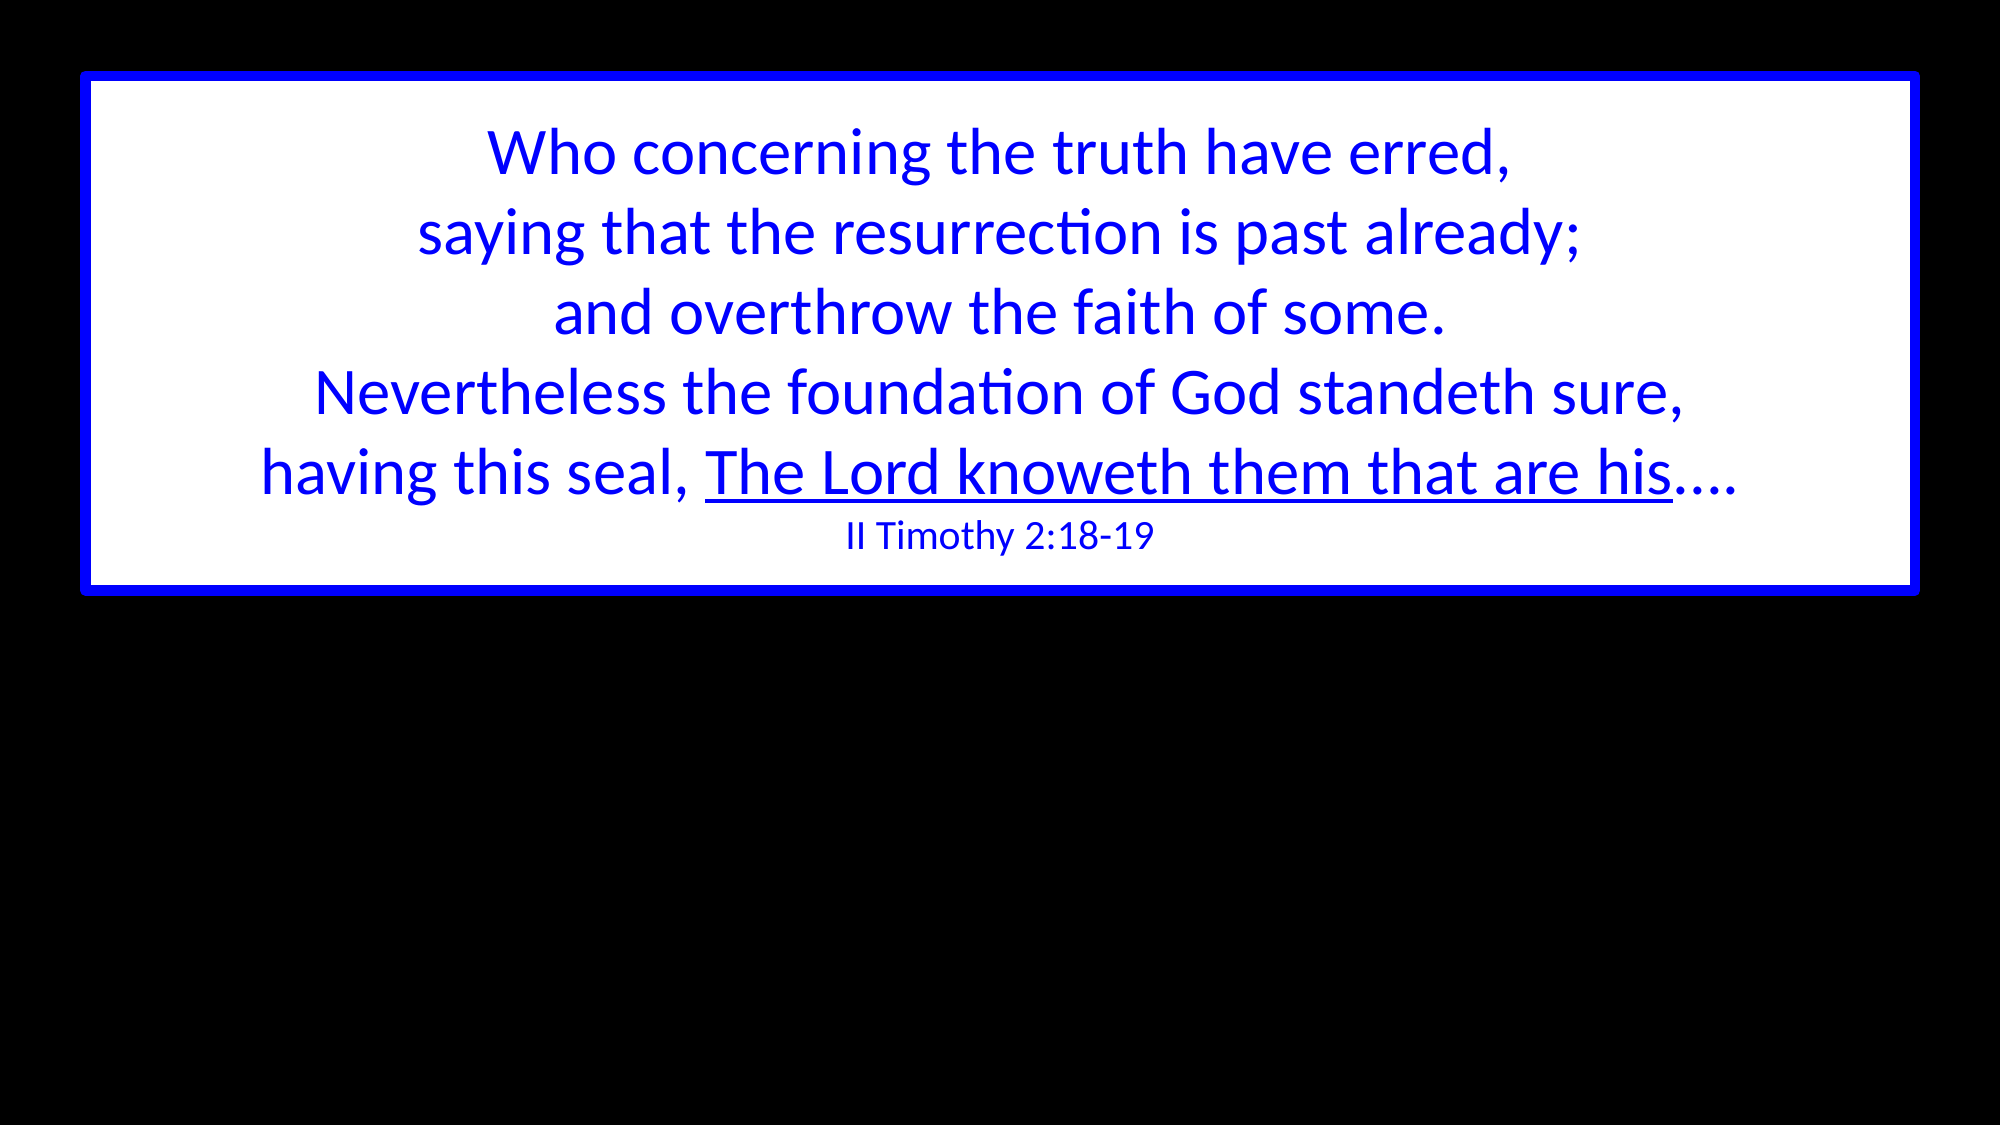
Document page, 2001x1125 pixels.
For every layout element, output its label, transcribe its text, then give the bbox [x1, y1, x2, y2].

text_box Who concerning the truth have erred, saying that the resurrection is past already; and overthrow the faith of some. Nevertheless the foundation of God standeth sure, having this seal, The Lord knoweth them that are his.... II Timothy 2:18-19 [85, 75, 1915, 591]
